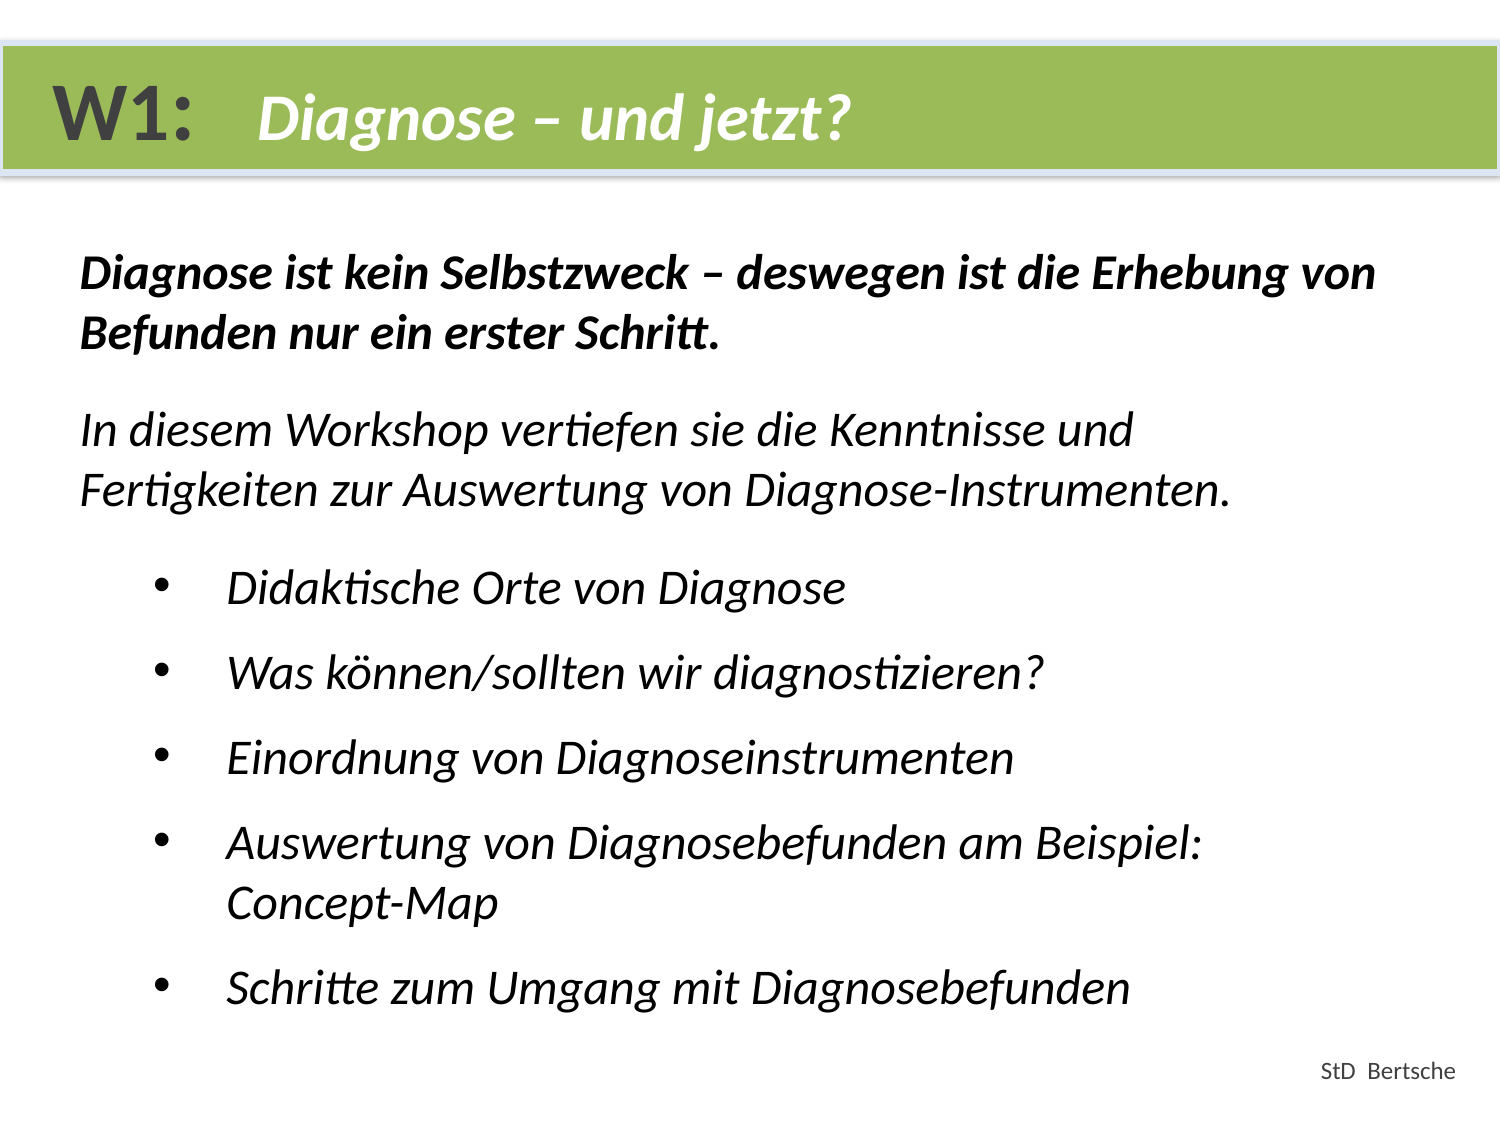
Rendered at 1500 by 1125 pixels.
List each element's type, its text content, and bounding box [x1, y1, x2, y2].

text_box StD Bertsche [1306, 1046, 1472, 1092]
title W1: Diagnose – und jetzt? [0, 40, 1500, 176]
text_box Diagnose ist kein Selbstzweck – deswegen ist die Erhebung von Befunden nur ein erster Schritt. In diesem Workshop vertiefen sie die Kenntnisse und Fertigkeiten zur Auswertung von Diagnose-Instrumenten. Didaktische Orte von Diagnose Was können/sollten wir diagnostizieren? Einordnung von Diagnoseinstrumenten Auswertung von Diagnosebefunden am Beispiel: Concept-Map Schritte zum Umgang mit Diagnosebefunden [64, 231, 1400, 1022]
